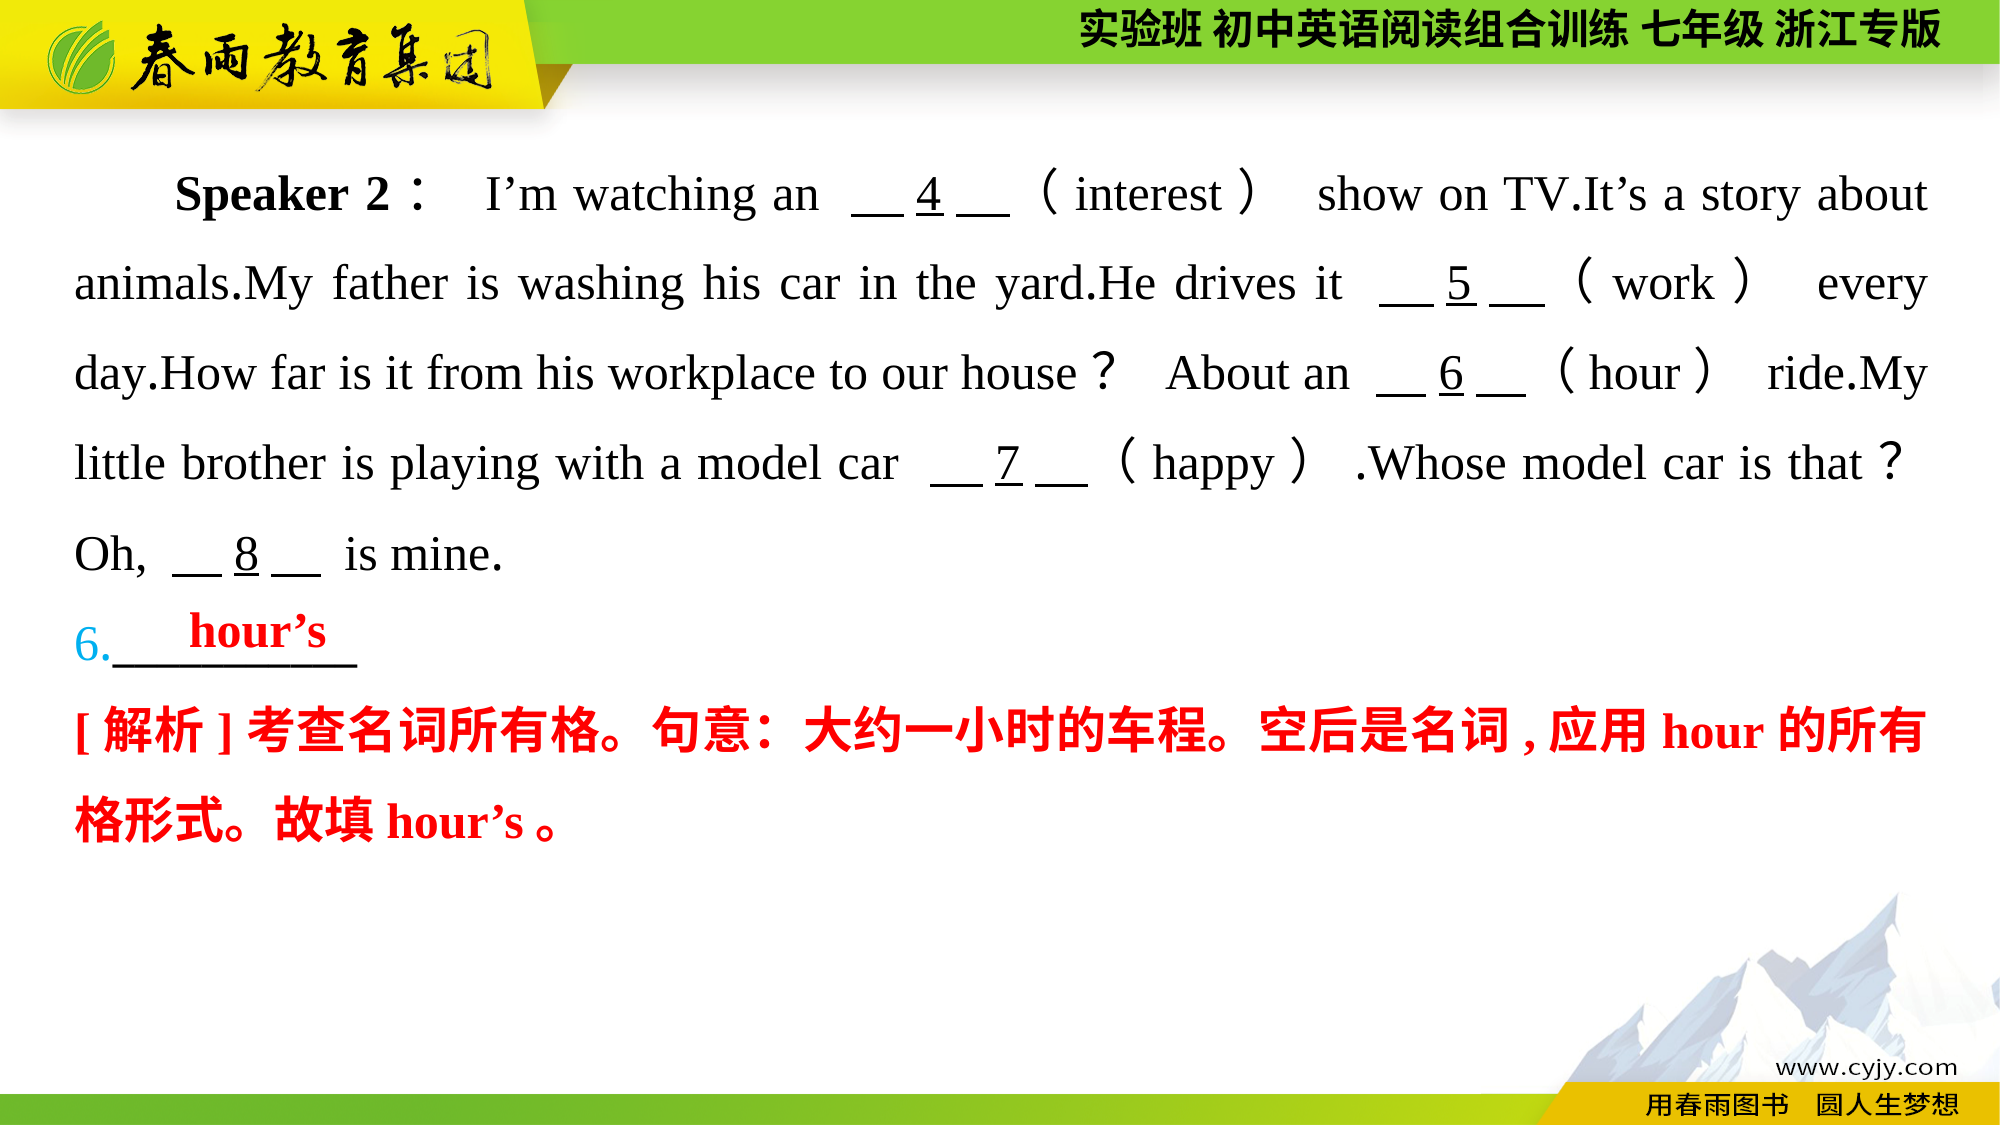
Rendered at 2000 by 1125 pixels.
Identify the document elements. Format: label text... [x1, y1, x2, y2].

text_box hour’s [174, 589, 342, 660]
picture [0, 0, 2000, 1125]
list Speaker 2： I’m watching an 4 （interest） show on TV.It’s a story about animals.My father is washing his car in the yard.He drives it 5 （work） every day.How far is it from his workplace to our house？ About an 6 （hour） ride.My little brother is playing with a model car 7 （happy）.Whose model car is that？ Oh, 8 is mine. 6.___________ [59, 122, 1944, 660]
text_box [解析]考查名词所有格。句意：大约一小时的车程。空后是名词,应用hour的所有格形式。故填hour’s。 [59, 660, 1944, 856]
